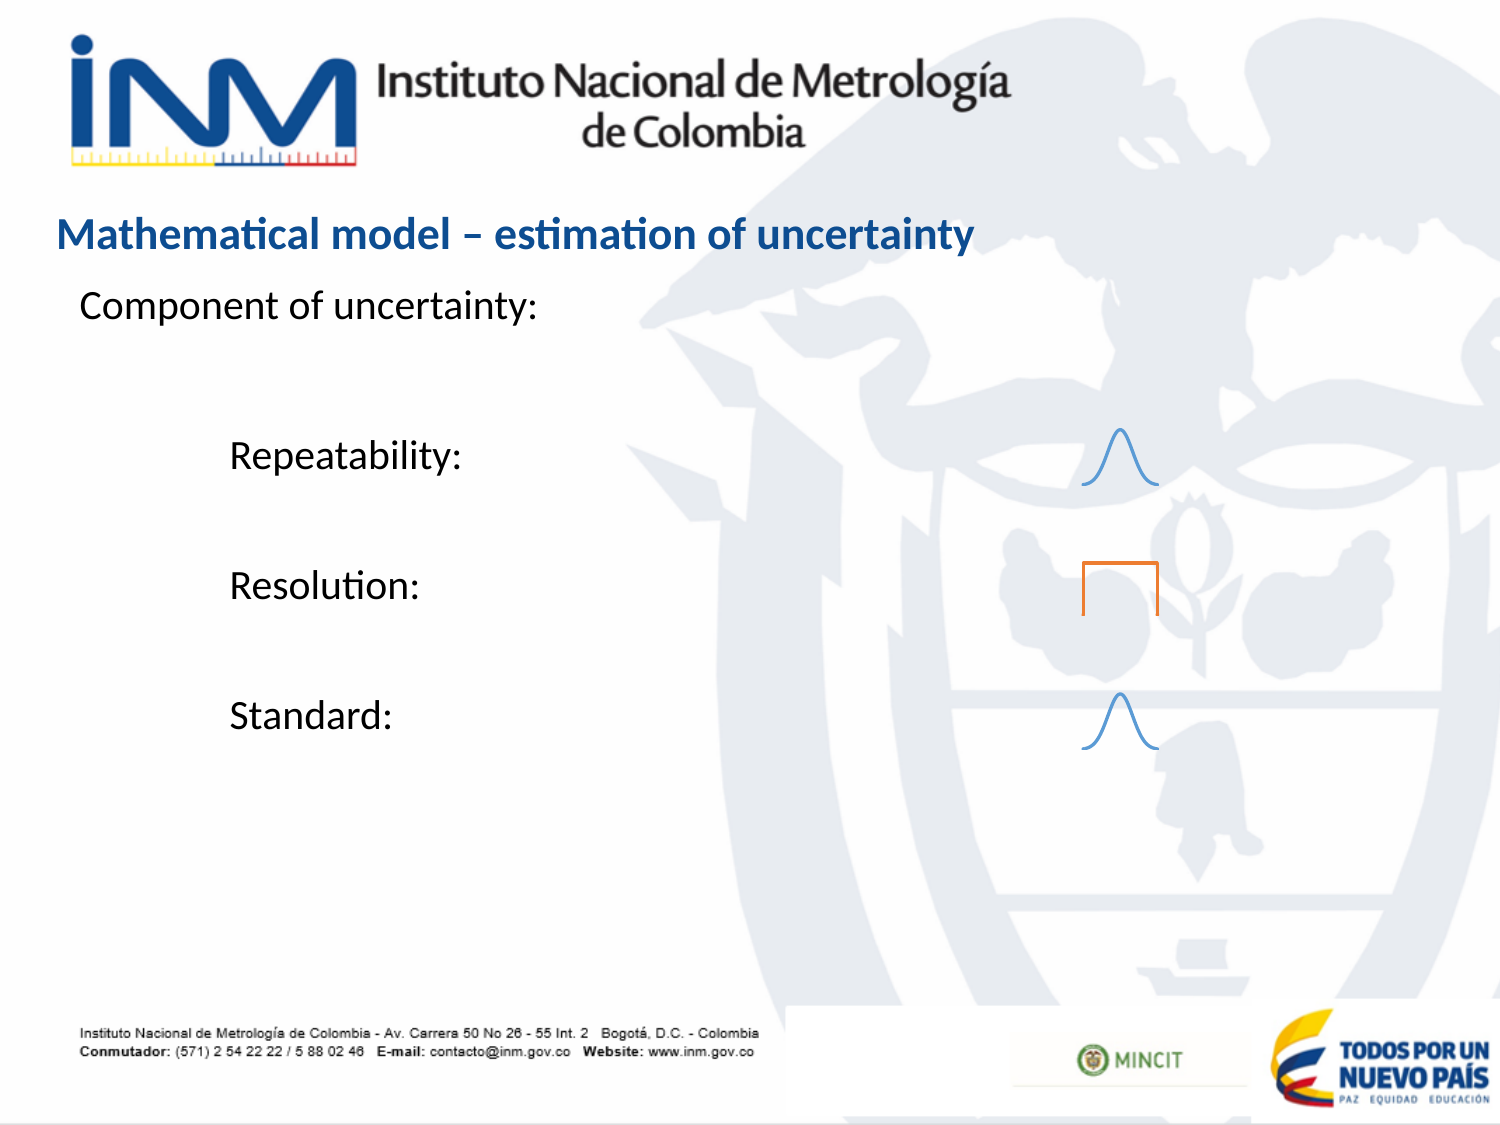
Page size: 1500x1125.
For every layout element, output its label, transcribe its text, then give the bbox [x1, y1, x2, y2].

picture [0, 0, 1500, 1125]
text_box Mathematical model – estimation of uncertainty [41, 196, 1459, 266]
text_box Component of uncertainty: Repeatability: Resolution: Standard: [64, 270, 1424, 795]
